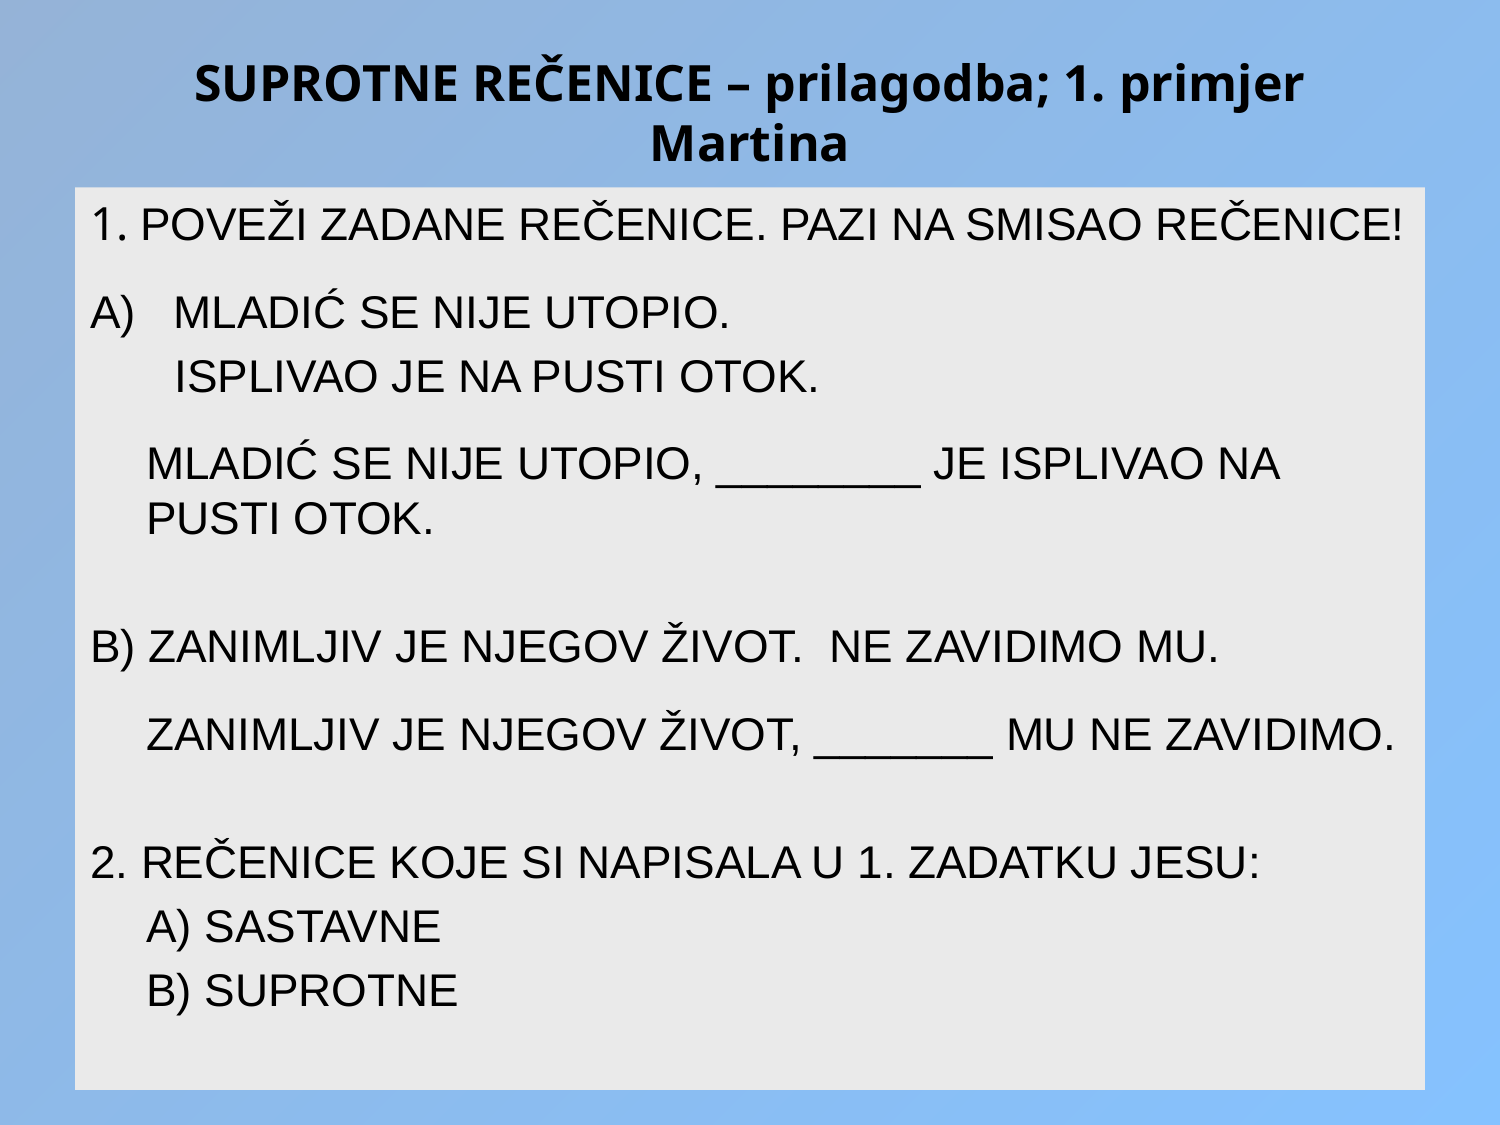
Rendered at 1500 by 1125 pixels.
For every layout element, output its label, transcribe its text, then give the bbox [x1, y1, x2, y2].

title SUPROTNE REČENICE – prilagodba; 1. primjer Martina [75, 46, 1425, 176]
list 1. poveži Zadane rečenice. PAZI NA SMISAO REČENICE! A) MLADIĆ se nije utopio. Isplivao je na pusti otok. MLADIĆ se nije utopio, ________ je isplivao na Pusti otok. b) ZANIMLJIV JE NJEGOV ŽIVOT. NE ZAVIDIMO MU. ZANIMLJIV JE NJEGOV ŽIVOT, _______ MU NE ZAVIDIMO. 2. REČENICE KOJE SI NAPISALA U 1. ZADATKU JESU: A) SASTAVNE B) SUPROTNE [75, 187, 1425, 1090]
